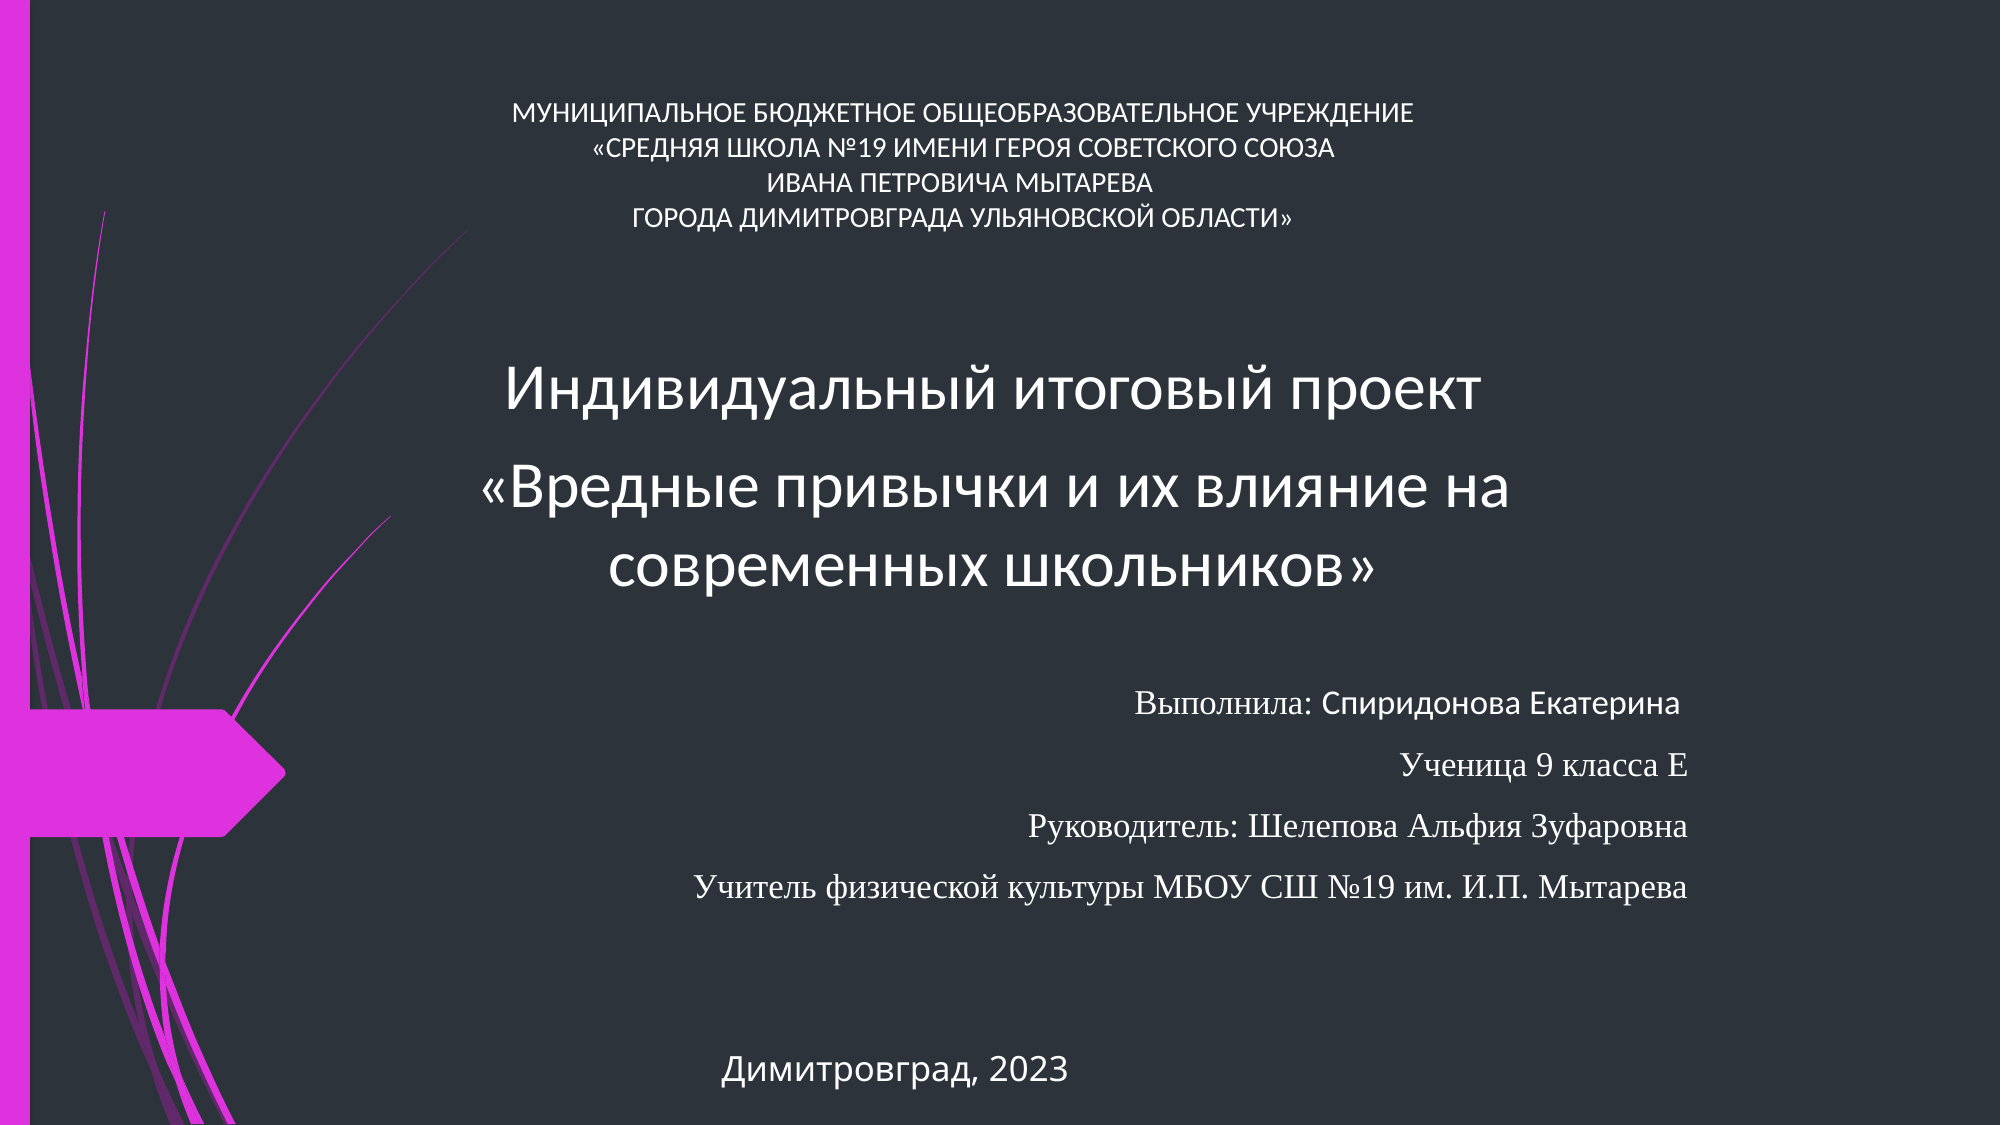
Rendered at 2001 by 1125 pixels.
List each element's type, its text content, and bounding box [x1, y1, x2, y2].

title МУНИЦИПАЛЬНОЕ БЮДЖЕТНОЕ ОБЩЕОБРАЗОВАТЕЛЬНОЕ УЧРЕЖДЕНИЕ «СРЕДНЯЯ ШКОЛА №19 ИМЕНИ ГЕРОЯ СОВЕТСКОГО СОЮЗА ИВАНА ПЕТРОВИЧА МЫТАРЕВА ГОРОДА ДИМИТРОВГРАДА УЛЬЯНОВСКОЙ ОБЛАСТИ» [251, 61, 1675, 241]
subtitle Индивидуальный итоговый проект «Вредные привычки и их влияние на современных школьников» Выполнила: Спиридонова Екатерина Ученица 9 класса Е Руководитель: Шелепова Альфия Зуфаровна Учитель физической культуры МБОУ СШ №19 им. И.П. Мытарева Димитровград, 2023 [283, 335, 1704, 1104]
